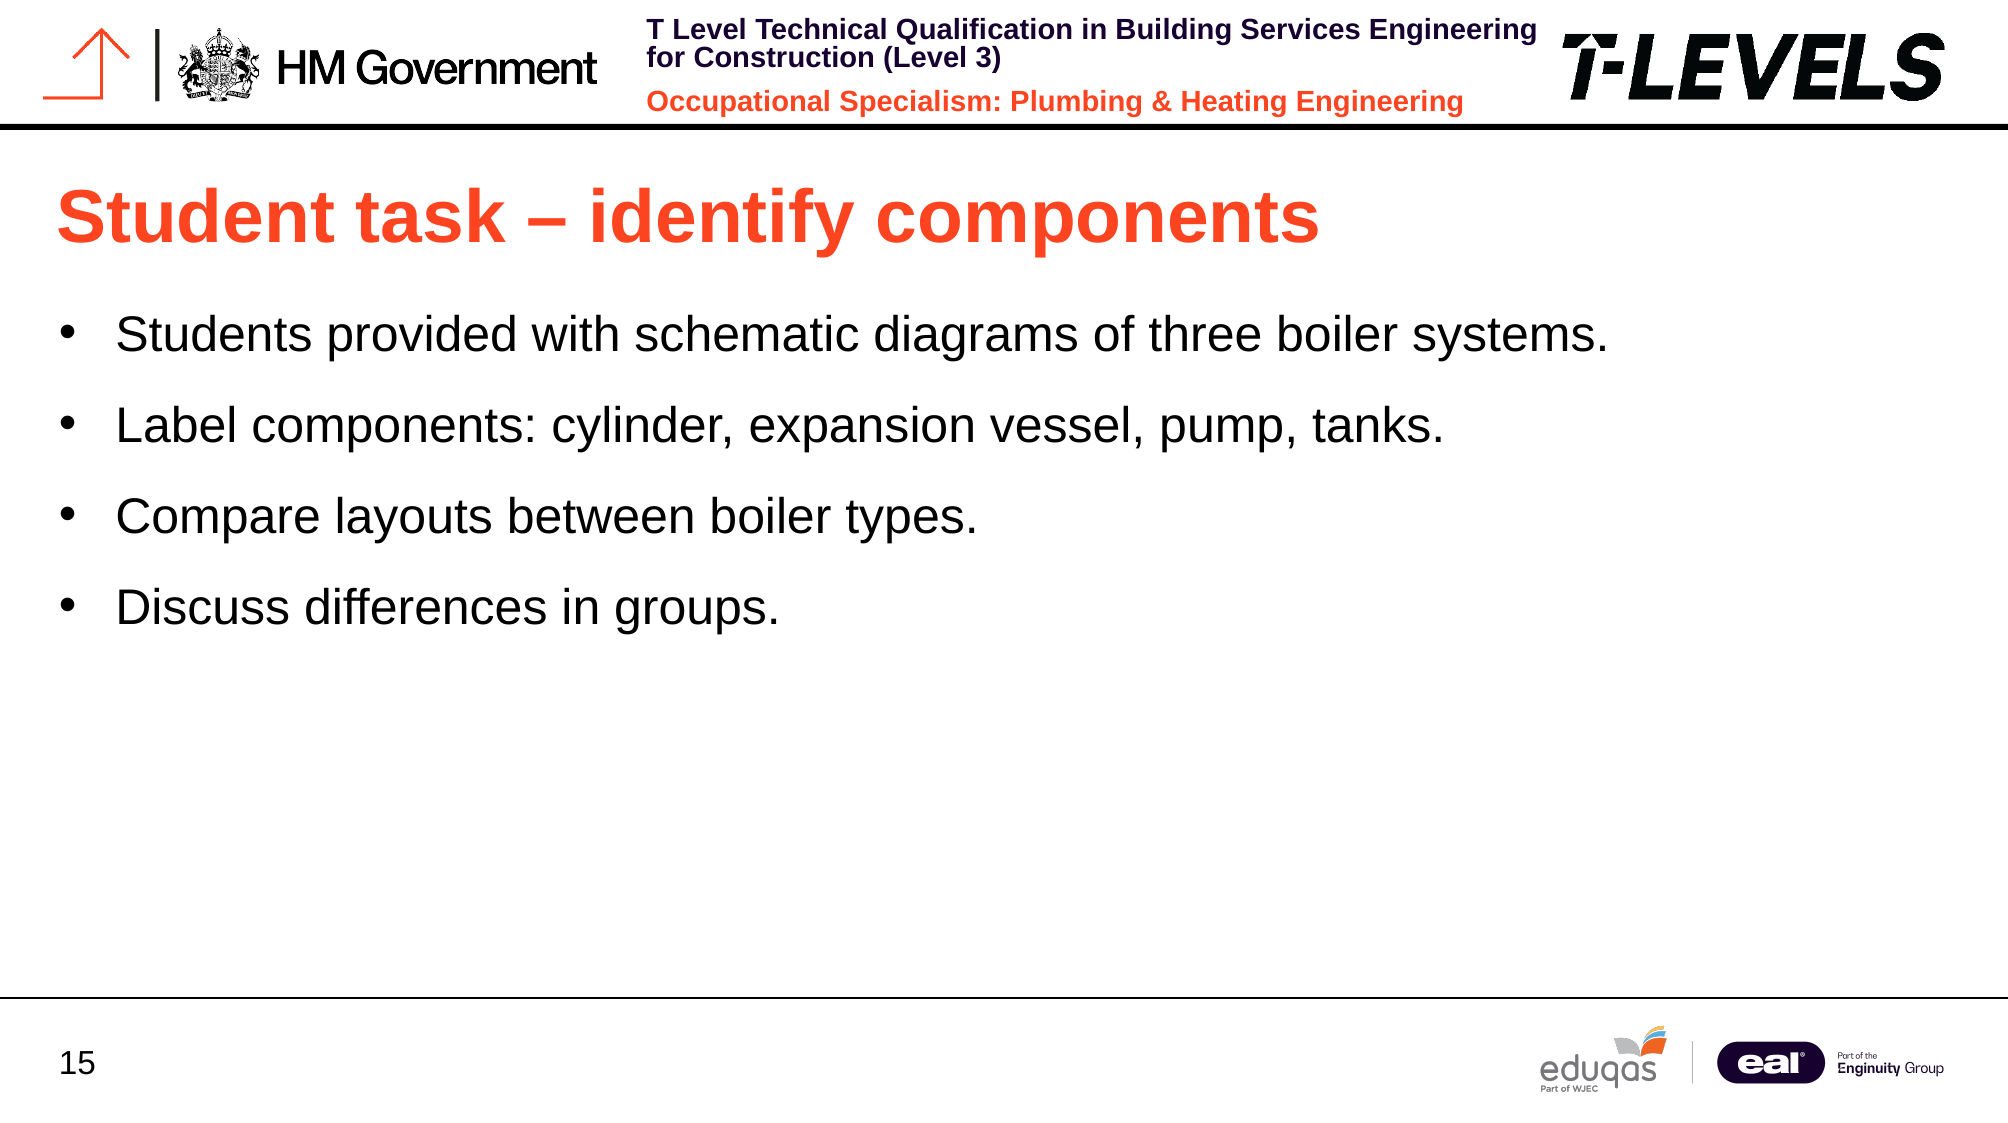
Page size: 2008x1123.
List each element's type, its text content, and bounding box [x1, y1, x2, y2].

picture [1535, 1021, 1949, 1097]
picture [38, 27, 136, 100]
picture [155, 28, 597, 102]
title Student task – identify components [41, 111, 1949, 314]
picture [1543, 25, 1964, 108]
list Students provided with schematic diagrams of three boiler systems. Label components: cylinder, expansion vessel, pump, tanks. Compare layouts between boiler types. Discuss differences in groups. [59, 295, 1949, 909]
